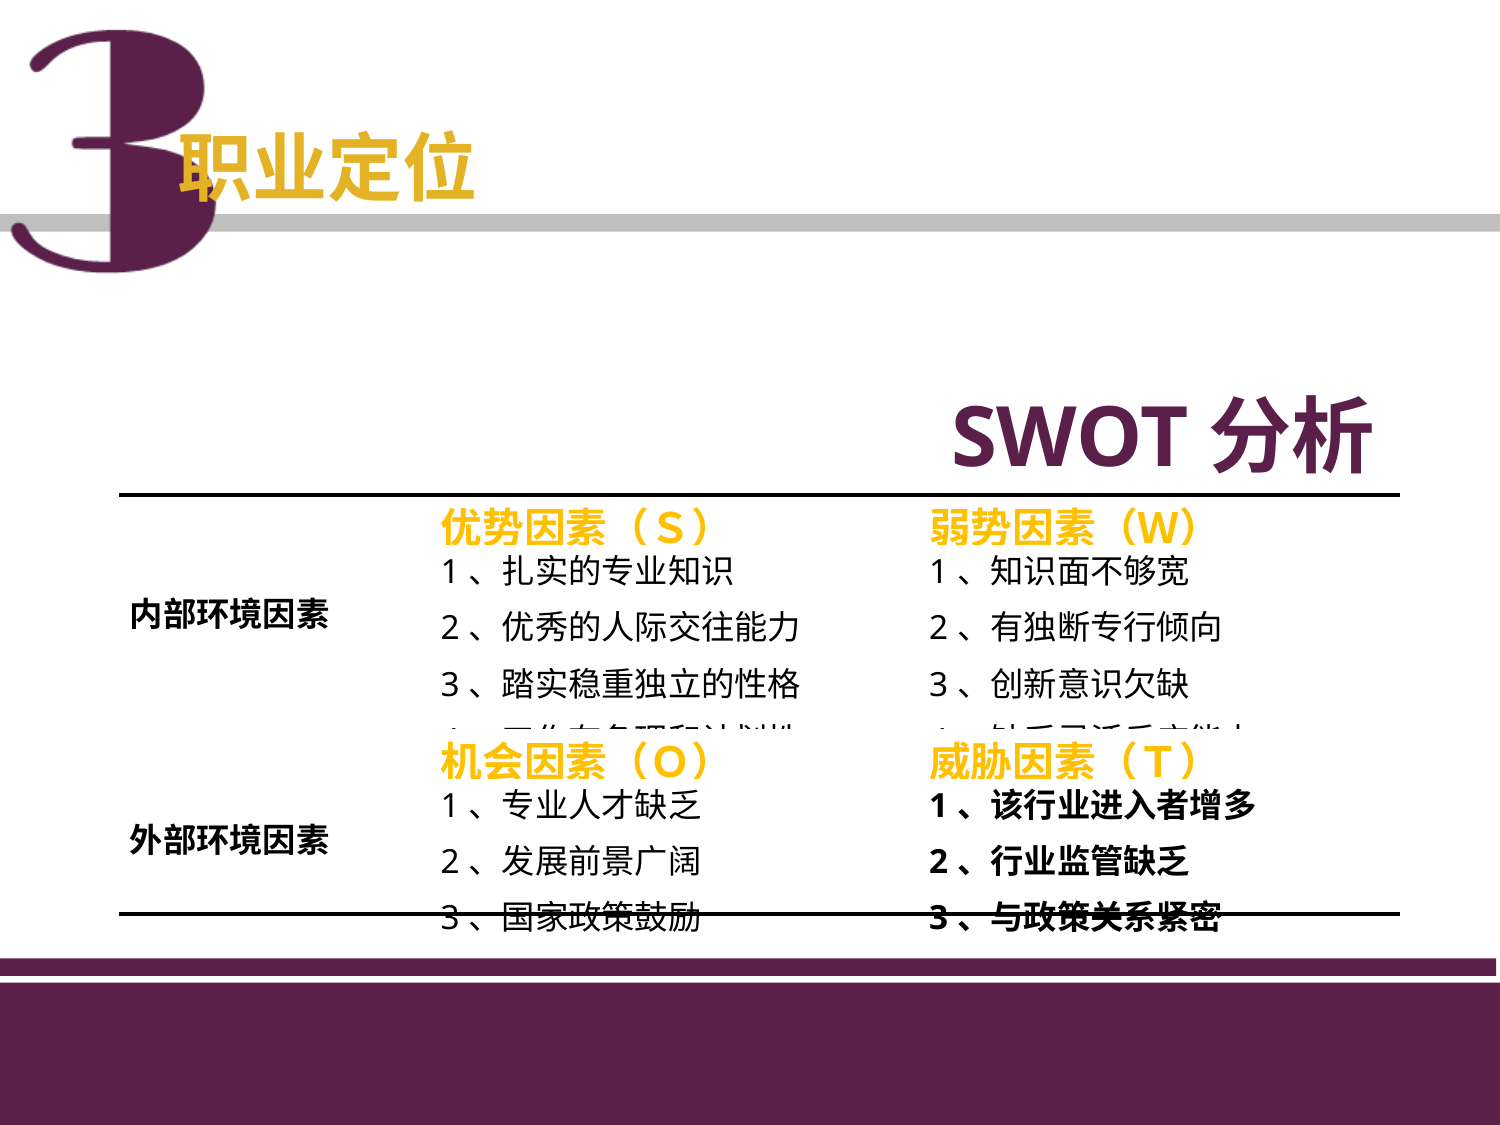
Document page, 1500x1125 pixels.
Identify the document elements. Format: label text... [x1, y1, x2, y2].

table_header 内部环境因素 [119, 497, 429, 729]
table_cell 1、知识面不够宽 2、有独断专行倾向 3、创新意识欠缺 4、缺乏灵活反应能力 [918, 545, 1400, 729]
text_box 职业定位 [253, 113, 538, 219]
table_cell 机会因素（Ｏ） [429, 729, 918, 779]
picture [0, 0, 249, 295]
text_box [0, 956, 1498, 978]
table_cell 外部环境因素 [119, 729, 429, 912]
table_header 弱势因素（Ｗ） [918, 497, 1400, 545]
table_header 优势因素（Ｓ） [429, 497, 918, 545]
table_cell 威胁因素（Ｔ） [918, 729, 1400, 779]
table_cell 1、专业人才缺乏 2、发展前景广阔 3、国家政策鼓励 [429, 779, 918, 912]
table_cell 1、扎实的专业知识 2、优秀的人际交往能力 3、踏实稳重独立的性格 4、工作有条理和计划性 [429, 545, 918, 729]
text_box SWOT分析 [936, 375, 1390, 491]
text_box [253, 212, 1500, 234]
table_cell 1、该行业进入者增多 2、行业监管缺乏 3、与政策关系紧密 [918, 779, 1400, 912]
text_box [0, 981, 1500, 1125]
